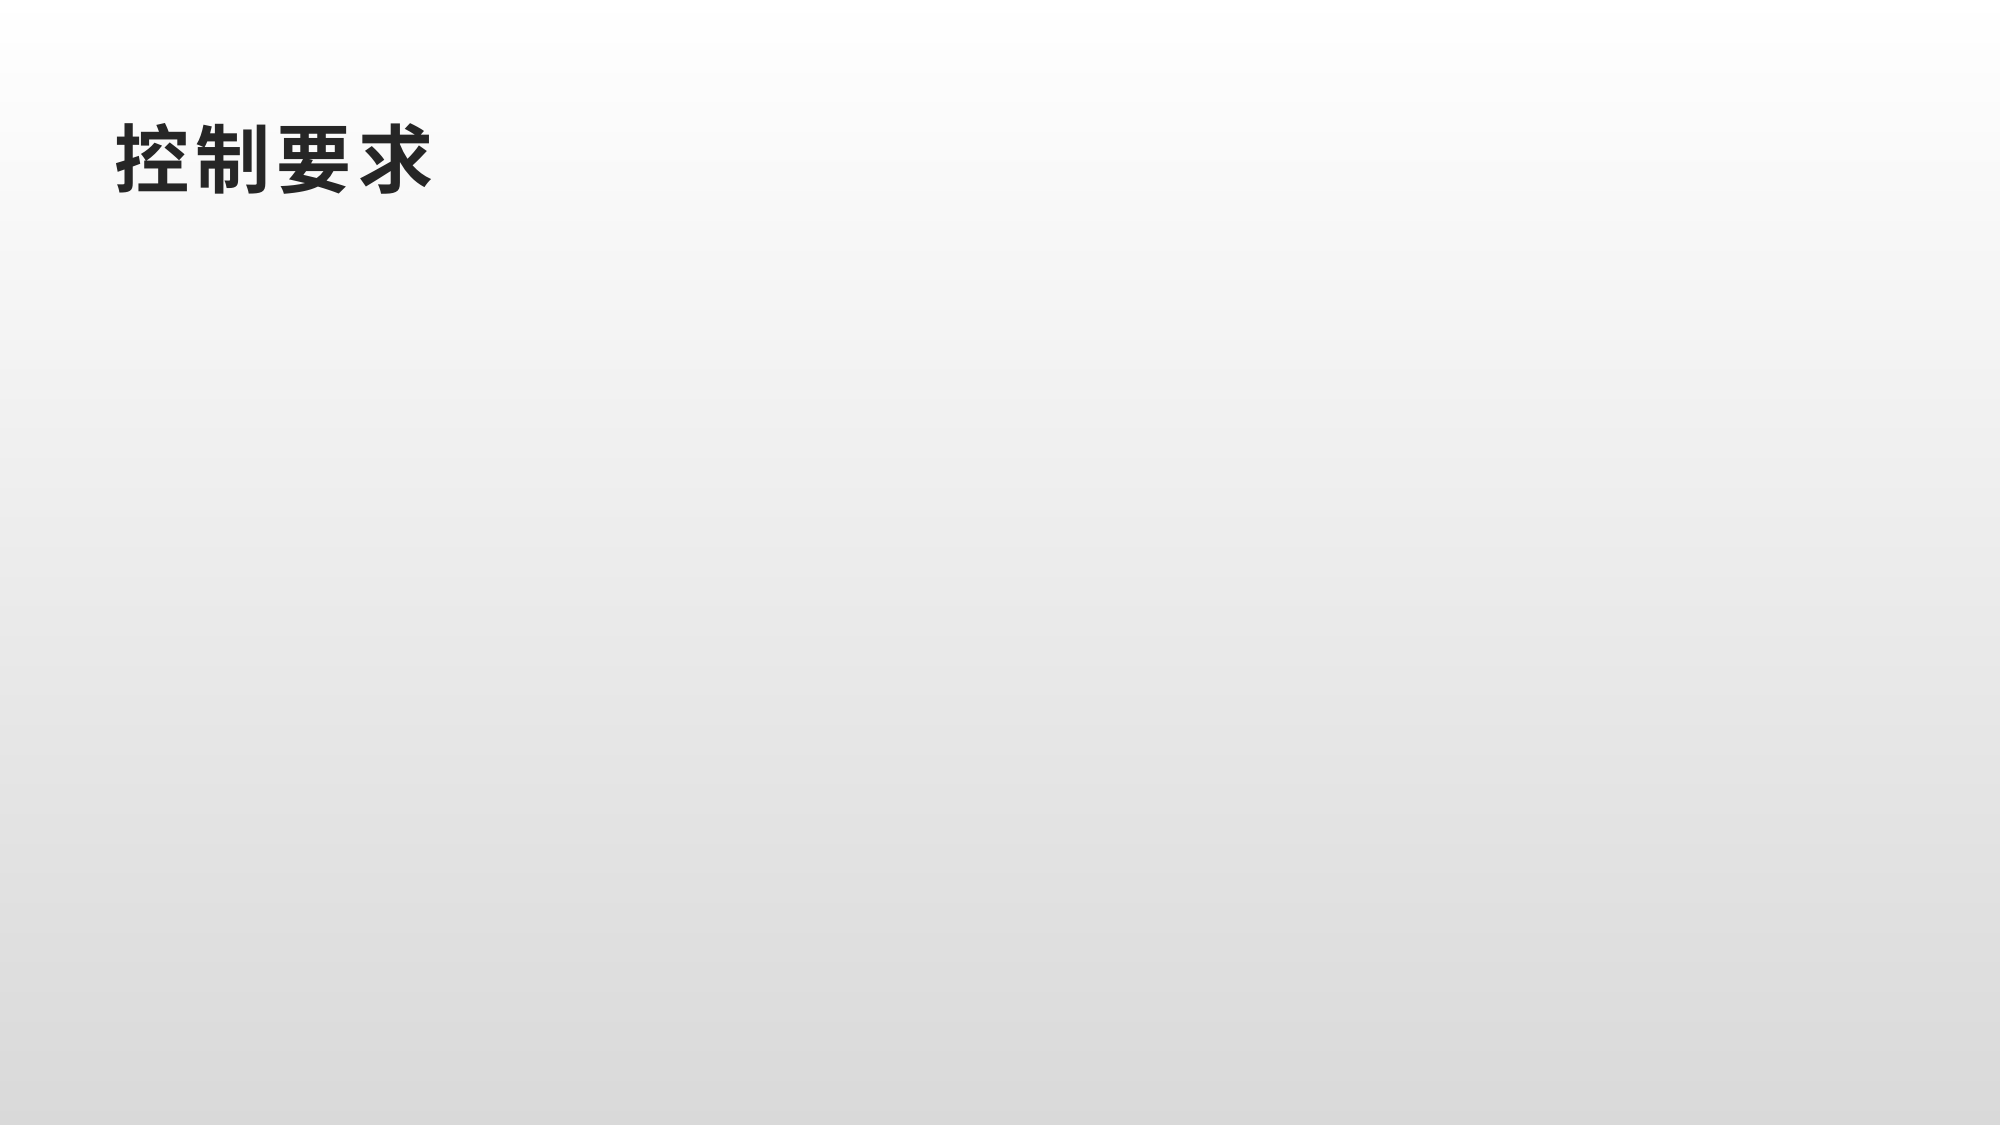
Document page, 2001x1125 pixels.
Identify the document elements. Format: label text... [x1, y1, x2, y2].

title 控制要求 [99, 99, 1900, 216]
